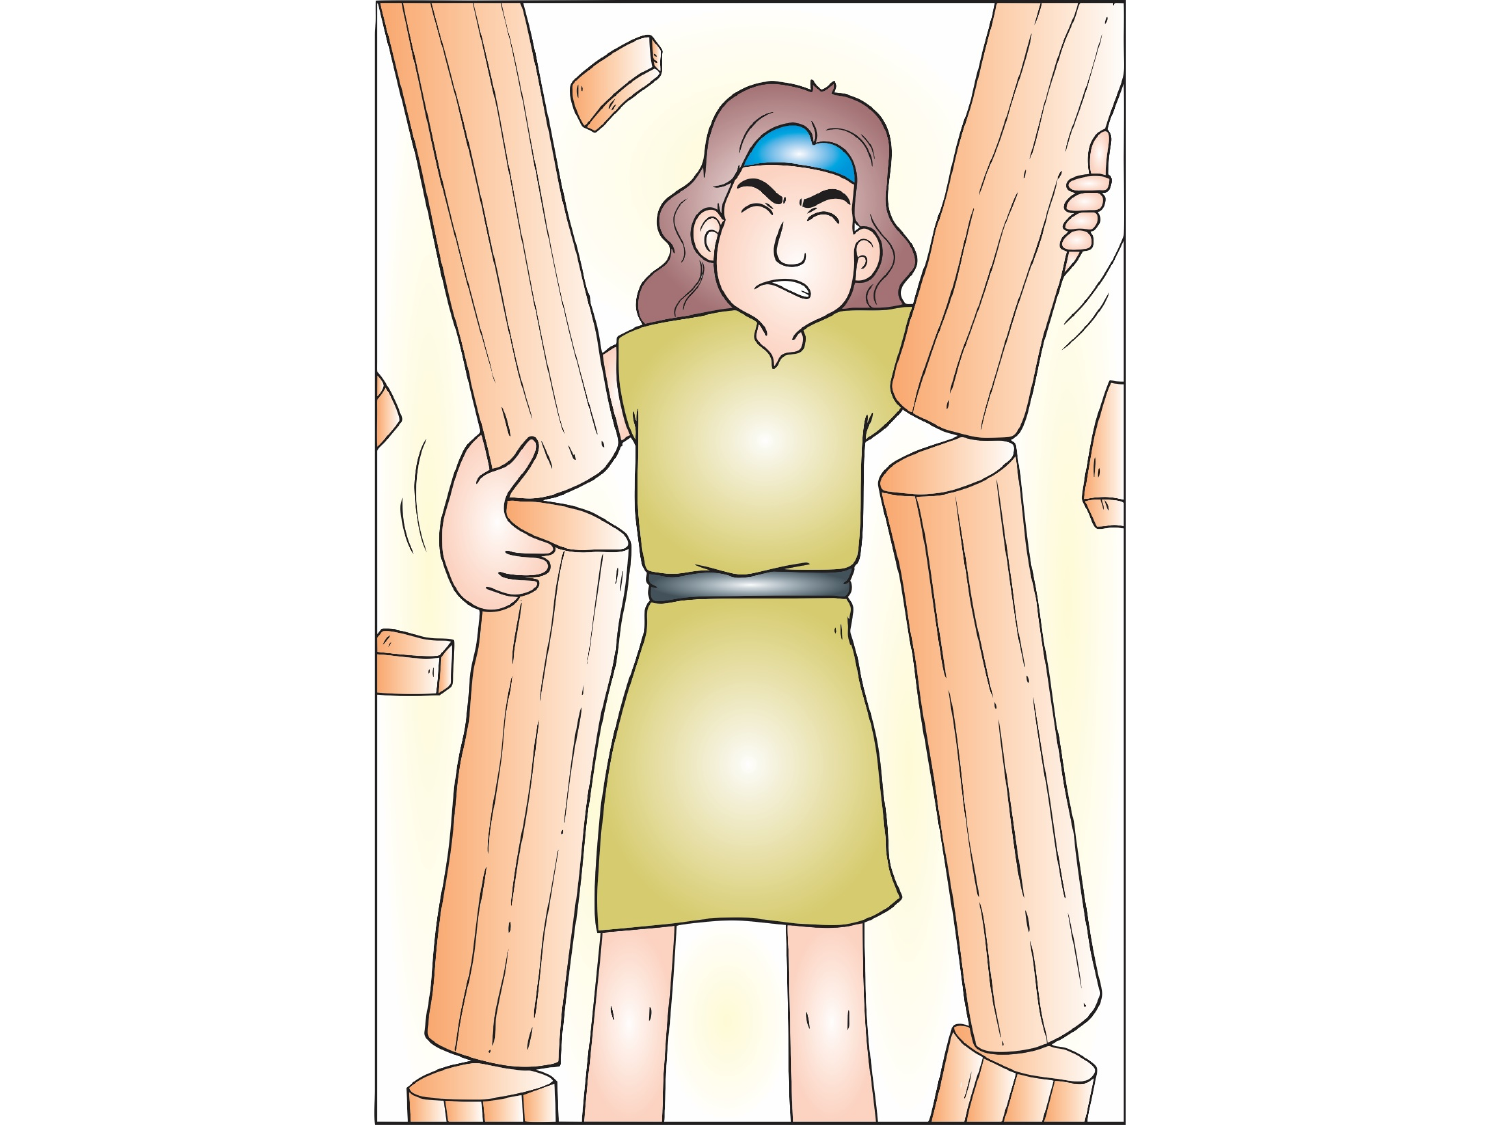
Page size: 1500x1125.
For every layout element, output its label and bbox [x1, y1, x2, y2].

list [374, 0, 1126, 1125]
